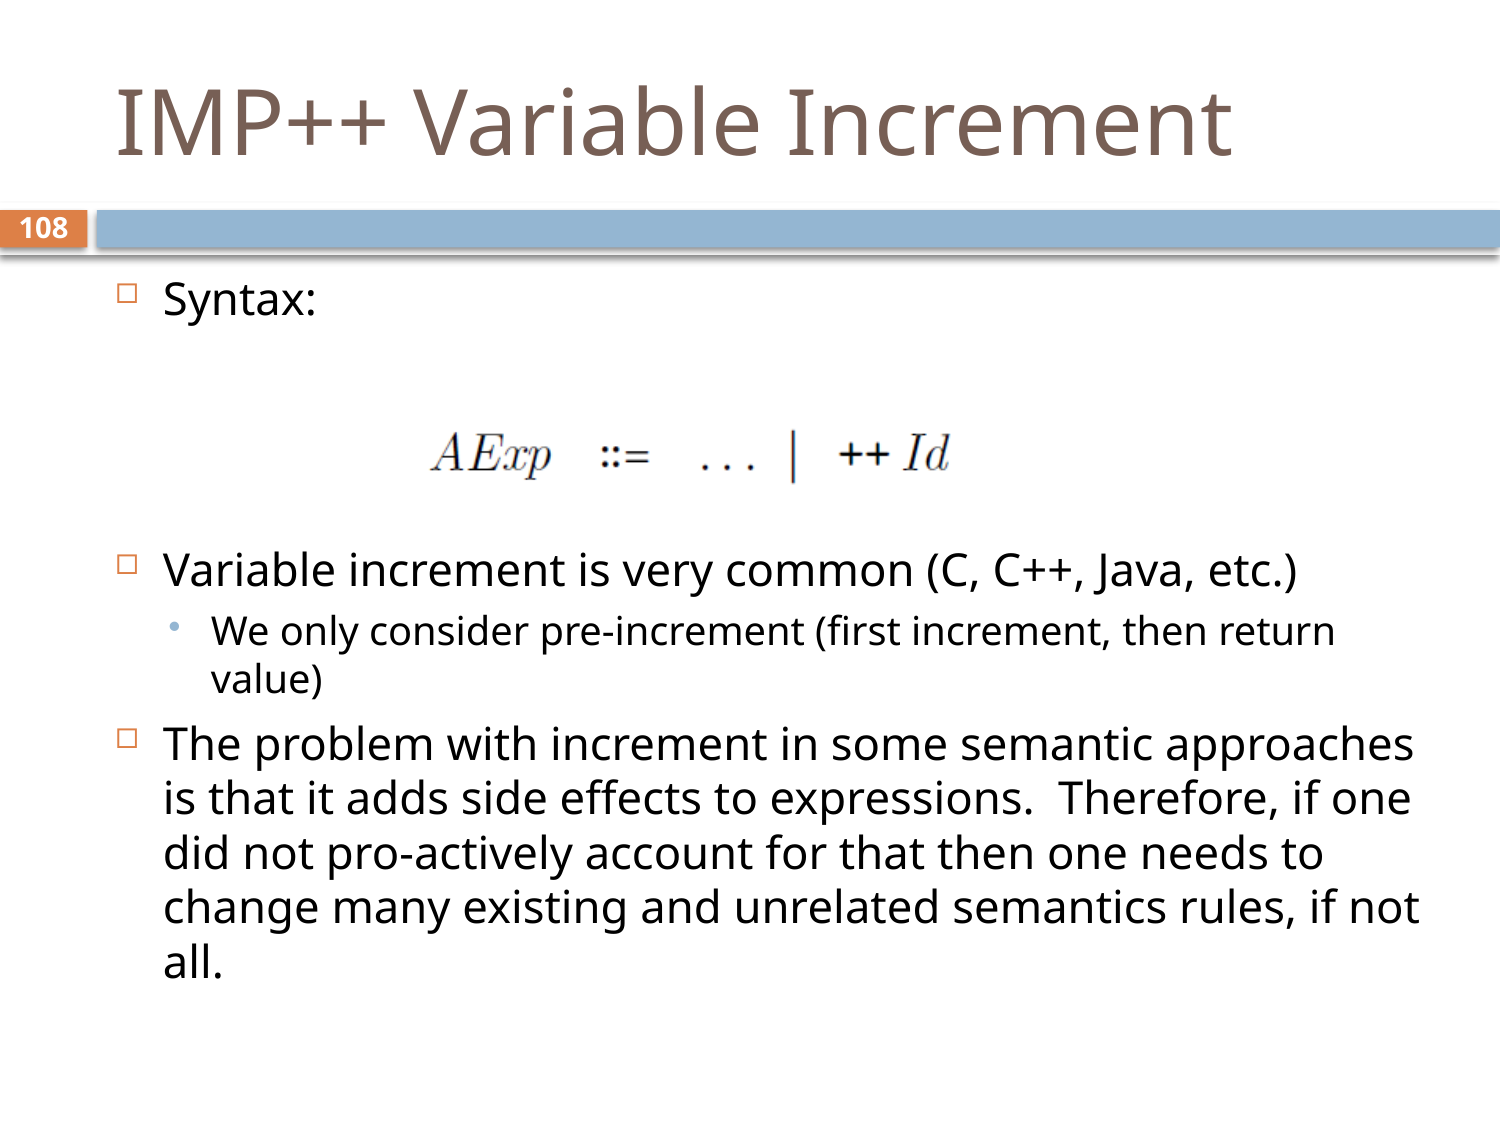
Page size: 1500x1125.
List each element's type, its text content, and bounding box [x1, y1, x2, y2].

slide_number 108 [0, 208, 88, 249]
title IMP++ Variable Increment [100, 37, 1438, 200]
list Syntax: Variable increment is very common (C, C++, Java, etc.) We only consider pre-increment (first increment, then return value) The problem with increment in some semantic approaches is that it adds side effects to expressions. Therefore, if one did not pro-actively account for that then one needs to change many existing and unrelated semantics rules, if not all. [100, 262, 1438, 1000]
picture [410, 415, 963, 488]
